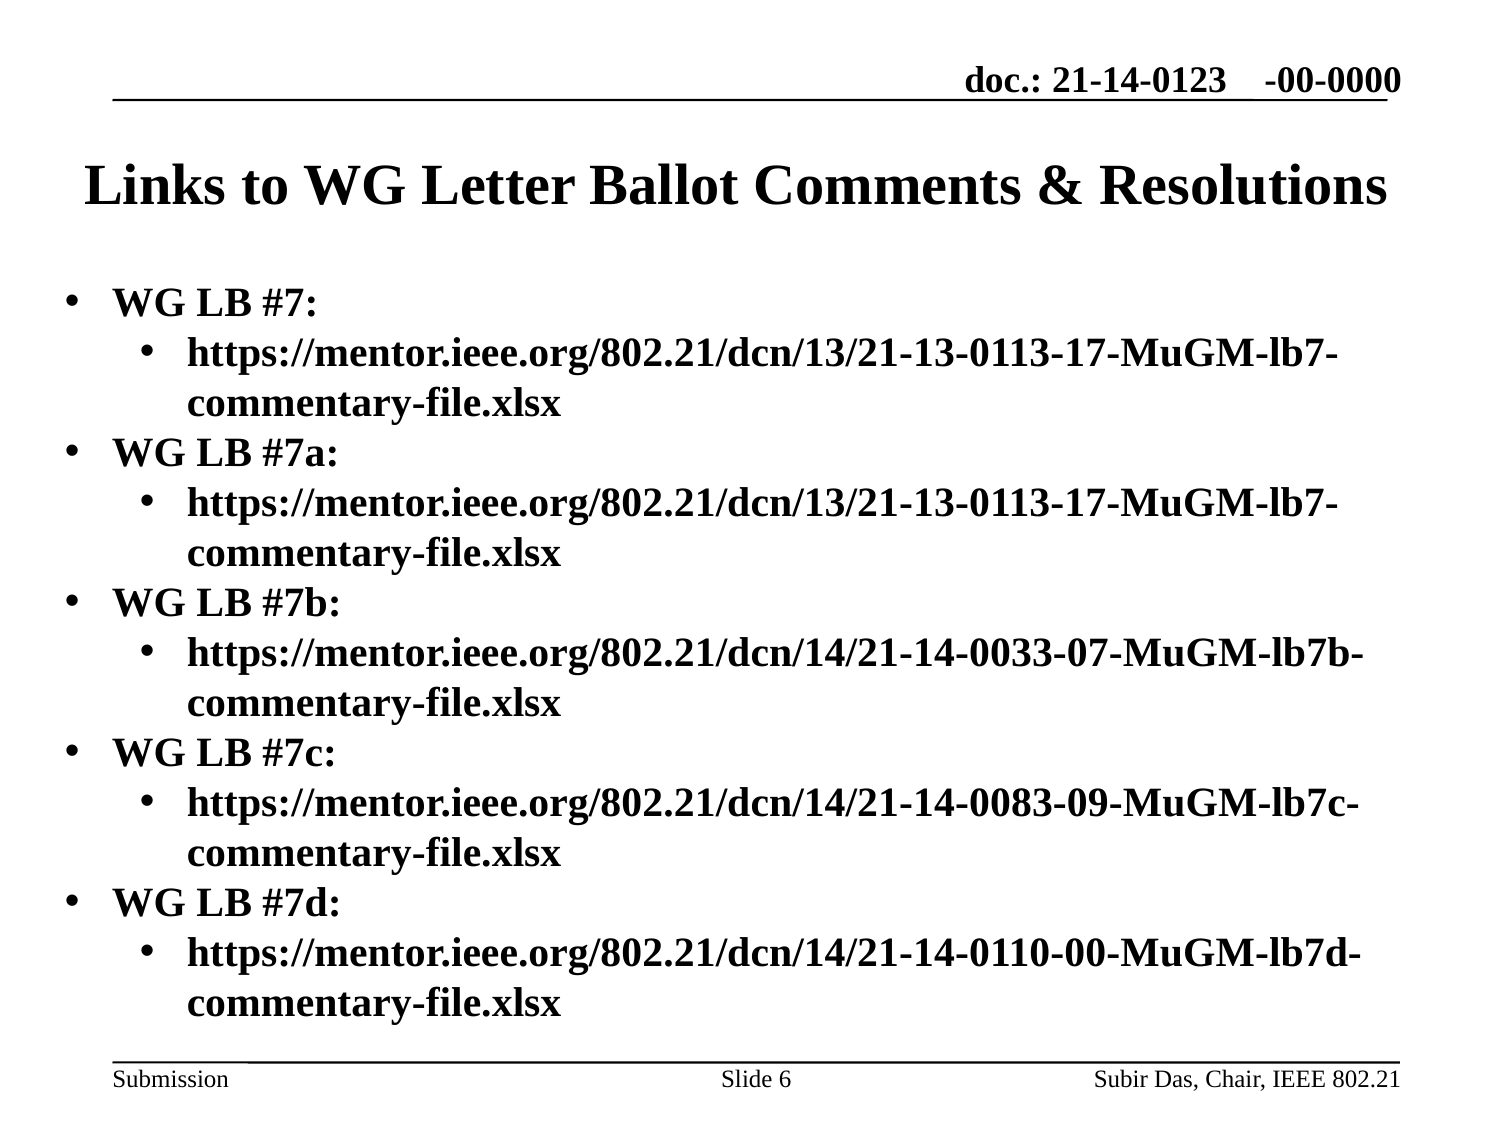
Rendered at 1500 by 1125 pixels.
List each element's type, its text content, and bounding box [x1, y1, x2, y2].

text_box Slide 6 [675, 1062, 838, 1093]
text_box WG LB #7: https://mentor.ieee.org/802.21/dcn/13/21-13-0113-17-MuGM-lb7-commentary-file.xlsx WG LB #7a: https://mentor.ieee.org/802.21/dcn/13/21-13-0113-17-MuGM-lb7-commentary-file.xlsx WG LB #7b: https://mentor.ieee.org/802.21/dcn/14/21-14-0033-07-MuGM-lb7b-commentary-file.xlsx WG LB #7c: https://mentor.ieee.org/802.21/dcn/14/21-14-0083-09-MuGM-lb7c-commentary-file.xlsx WG LB #7d: https://mentor.ieee.org/802.21/dcn/14/21-14-0110-00-MuGM-lb7d-commentary-file.xlsx [49, 237, 1475, 1033]
footer Subir Das, Chair, IEEE 802.21 [1089, 1061, 1402, 1093]
title Links to WG Letter Ballot Comments & Resolutions [37, 124, 1451, 238]
